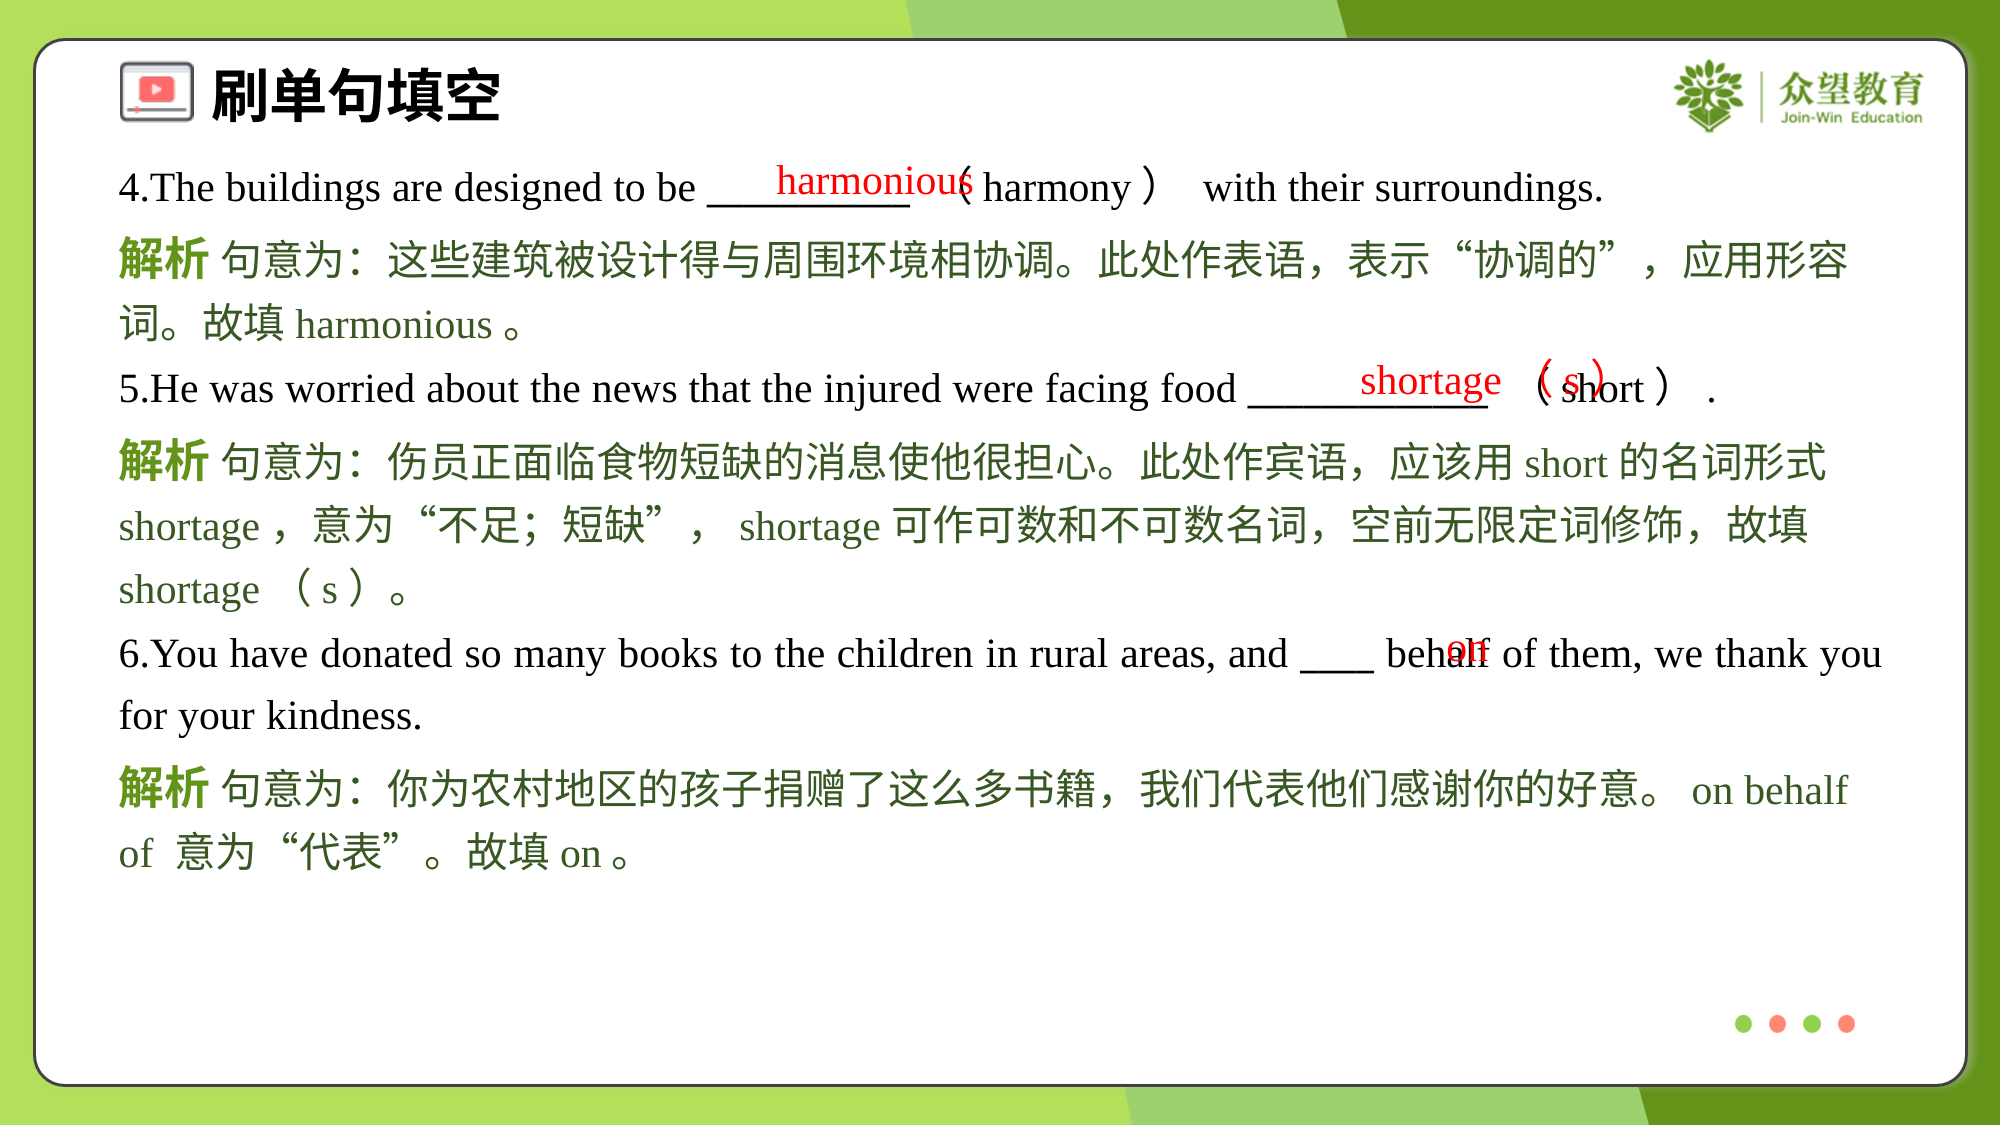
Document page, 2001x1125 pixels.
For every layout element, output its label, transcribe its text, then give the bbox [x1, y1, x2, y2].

text_box 解析 句意为：伤员正面临食物短缺的消息使他很担心。此处作宾语，应该用short的名词形式shortage，意为“不足；短缺”，shortage可作可数和不可数名词，空前无限定词修饰，故填shortage（s）。 [118, 417, 1883, 607]
text_box 5.He was worried about the news that the injured were facing food _____________ （short）. [118, 348, 1883, 406]
text_box shortage（s） [1371, 339, 1622, 398]
text_box on [1441, 606, 1493, 665]
text_box 解析 句意为：你为农村地区的孩子捐赠了这么多书籍，我们代表他们感谢你的好意。on behalf of 意为“代表”。故填on。 [118, 744, 1883, 871]
text_box harmonious [772, 140, 979, 199]
text_box 解析 句意为：这些建筑被设计得与周围环境相协调。此处作表语，表示“协调的”，应用形容词。故填harmonious。 [118, 215, 1883, 343]
text_box 4.The buildings are designed to be ___________ （harmony） with their surroundings. [118, 146, 1883, 204]
picture [0, 0, 2000, 1125]
text_box 6.You have donated so many books to the children in rural areas, and ____ behalf of them, we thank you for your kindness. [118, 613, 1883, 733]
